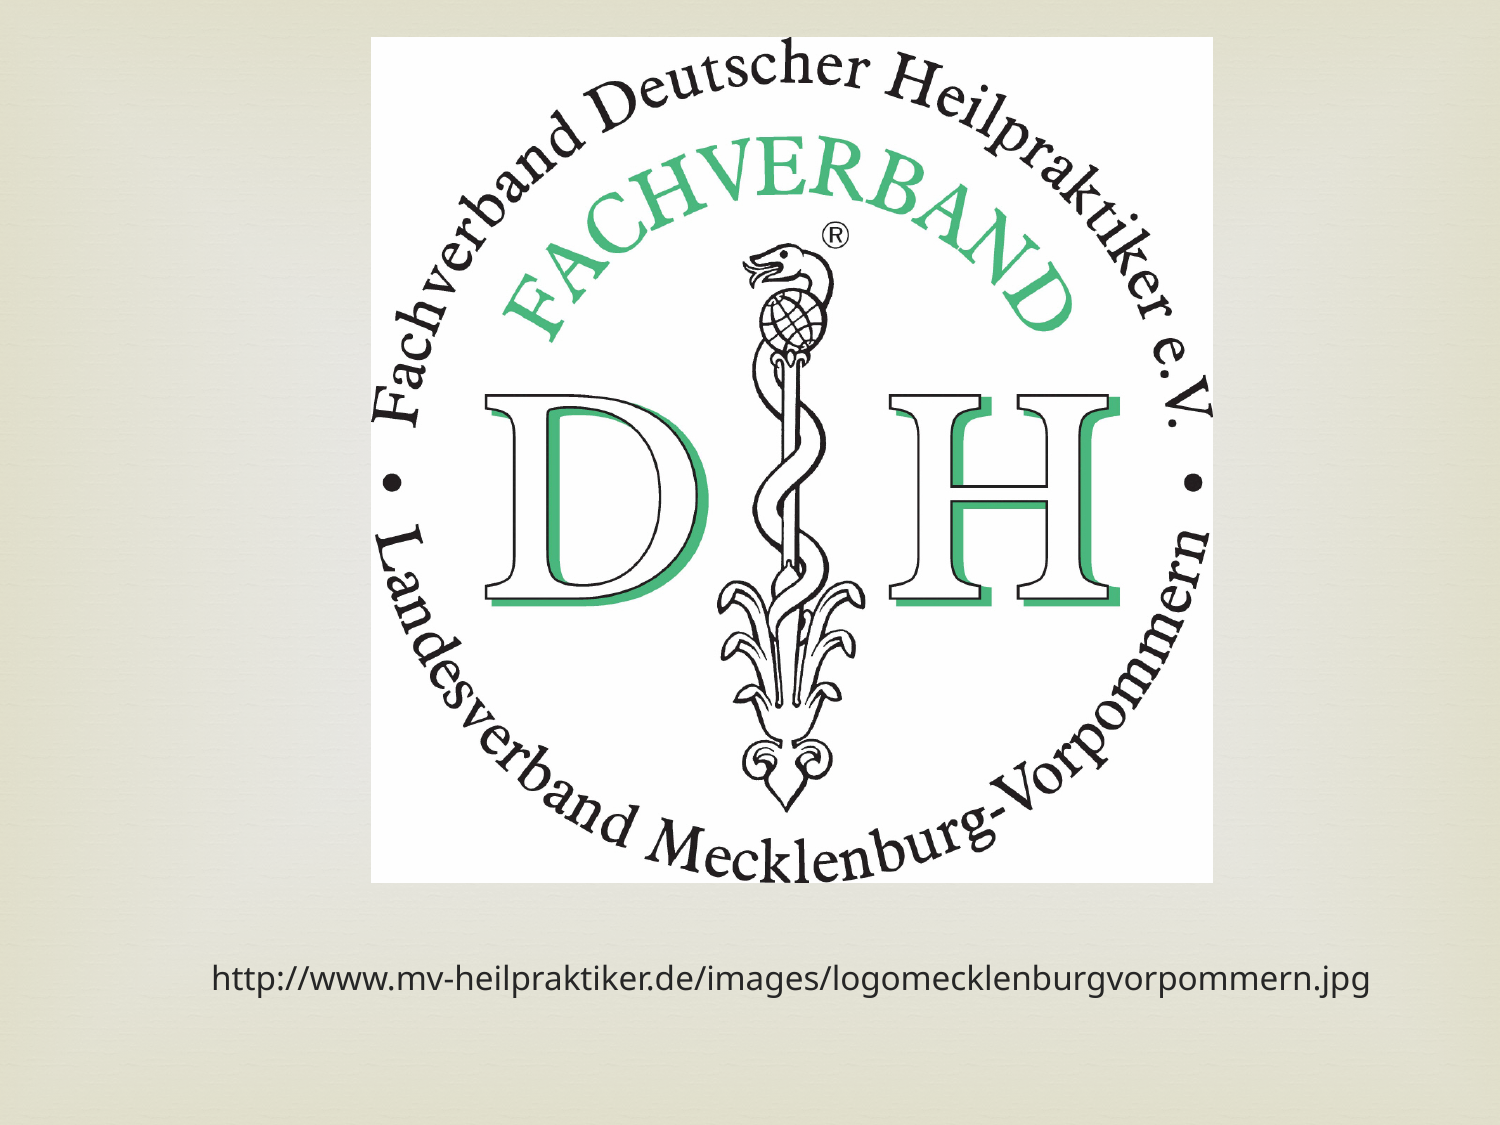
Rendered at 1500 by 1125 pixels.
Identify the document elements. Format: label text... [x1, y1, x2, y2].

picture [371, 36, 1213, 884]
list http://www.mv-heilpraktiker.de/images/logomecklenburgvorpommern.jpg [155, 950, 1429, 1083]
